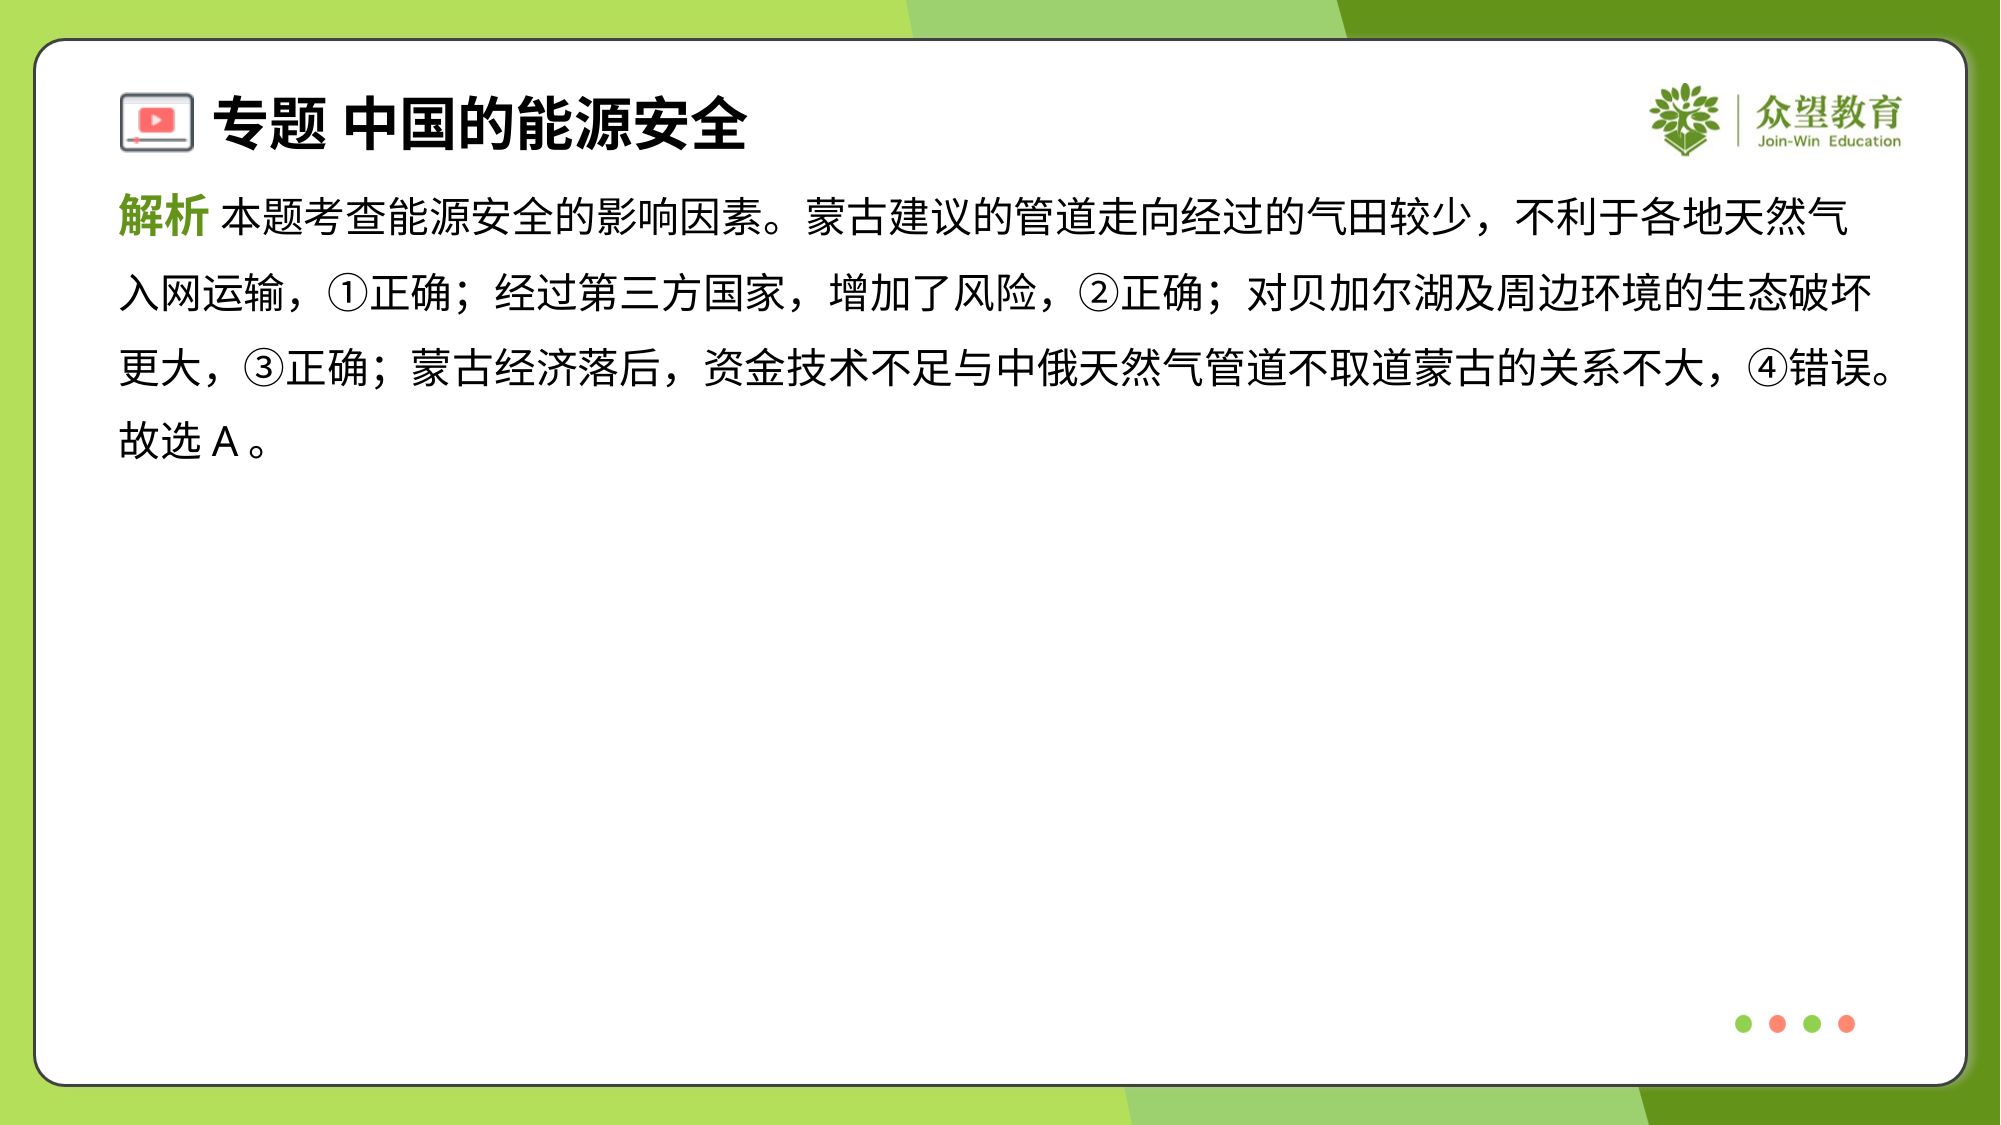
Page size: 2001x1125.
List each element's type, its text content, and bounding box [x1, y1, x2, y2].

text_box 解析 本题考查能源安全的影响因素。蒙古建议的管道走向经过的气田较少，不利于各地天然气 入网运输，①正确；经过第三方国家，增加了风险，②正确；对贝加尔湖及周边环境的生态破坏 更大，③正确；蒙古经济落后，资金技术不足与中俄天然气管道不取道蒙古的关系不大，④错误。 故选A。 [118, 164, 1883, 458]
picture [0, 0, 2000, 1125]
